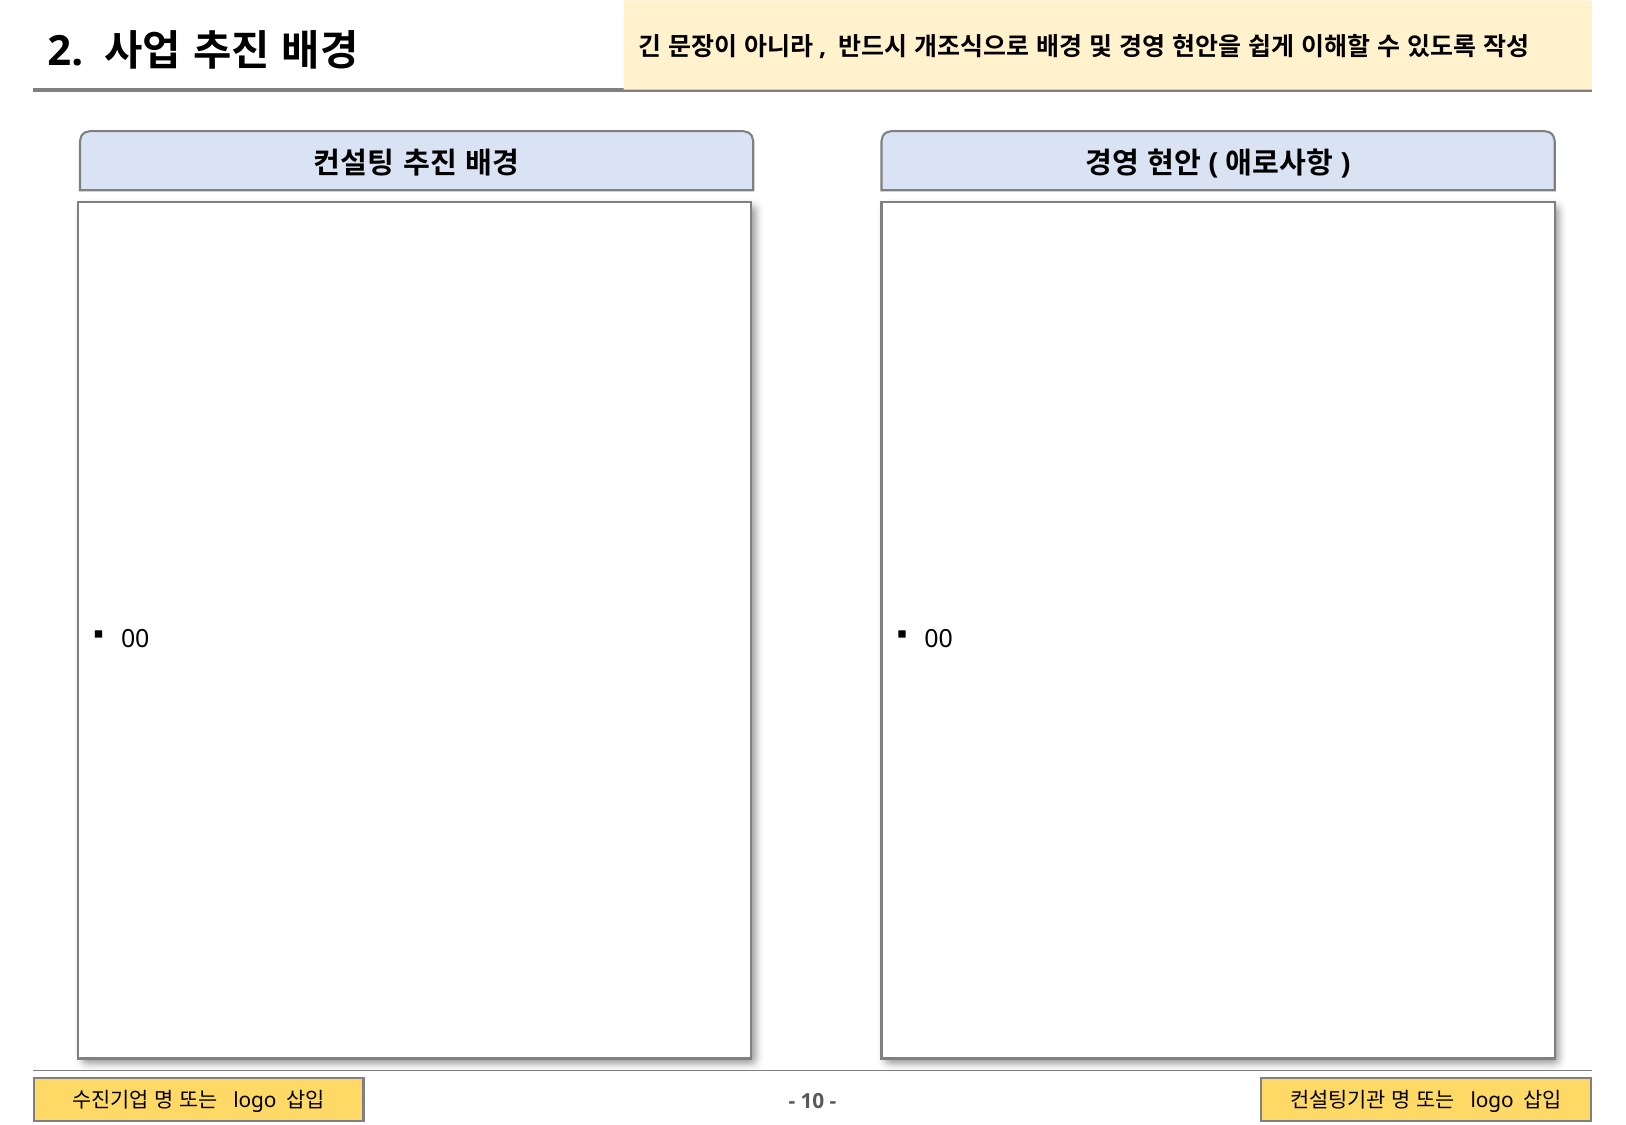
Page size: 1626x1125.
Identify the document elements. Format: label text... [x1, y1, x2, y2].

text_box 00 [880, 201, 1556, 1060]
text_box 2. 사업 추진 배경 [32, 16, 623, 81]
text_box 긴 문장이 아니라, 반드시 개조식으로 배경 및 경영 현안을 쉽게 이해할 수 있도록 작성 [623, 0, 1593, 90]
text_box 경영 현안(애로사항) [880, 130, 1556, 192]
text_box 00 [77, 201, 752, 1060]
text_box 컨설팅 추진 배경 [78, 130, 755, 192]
